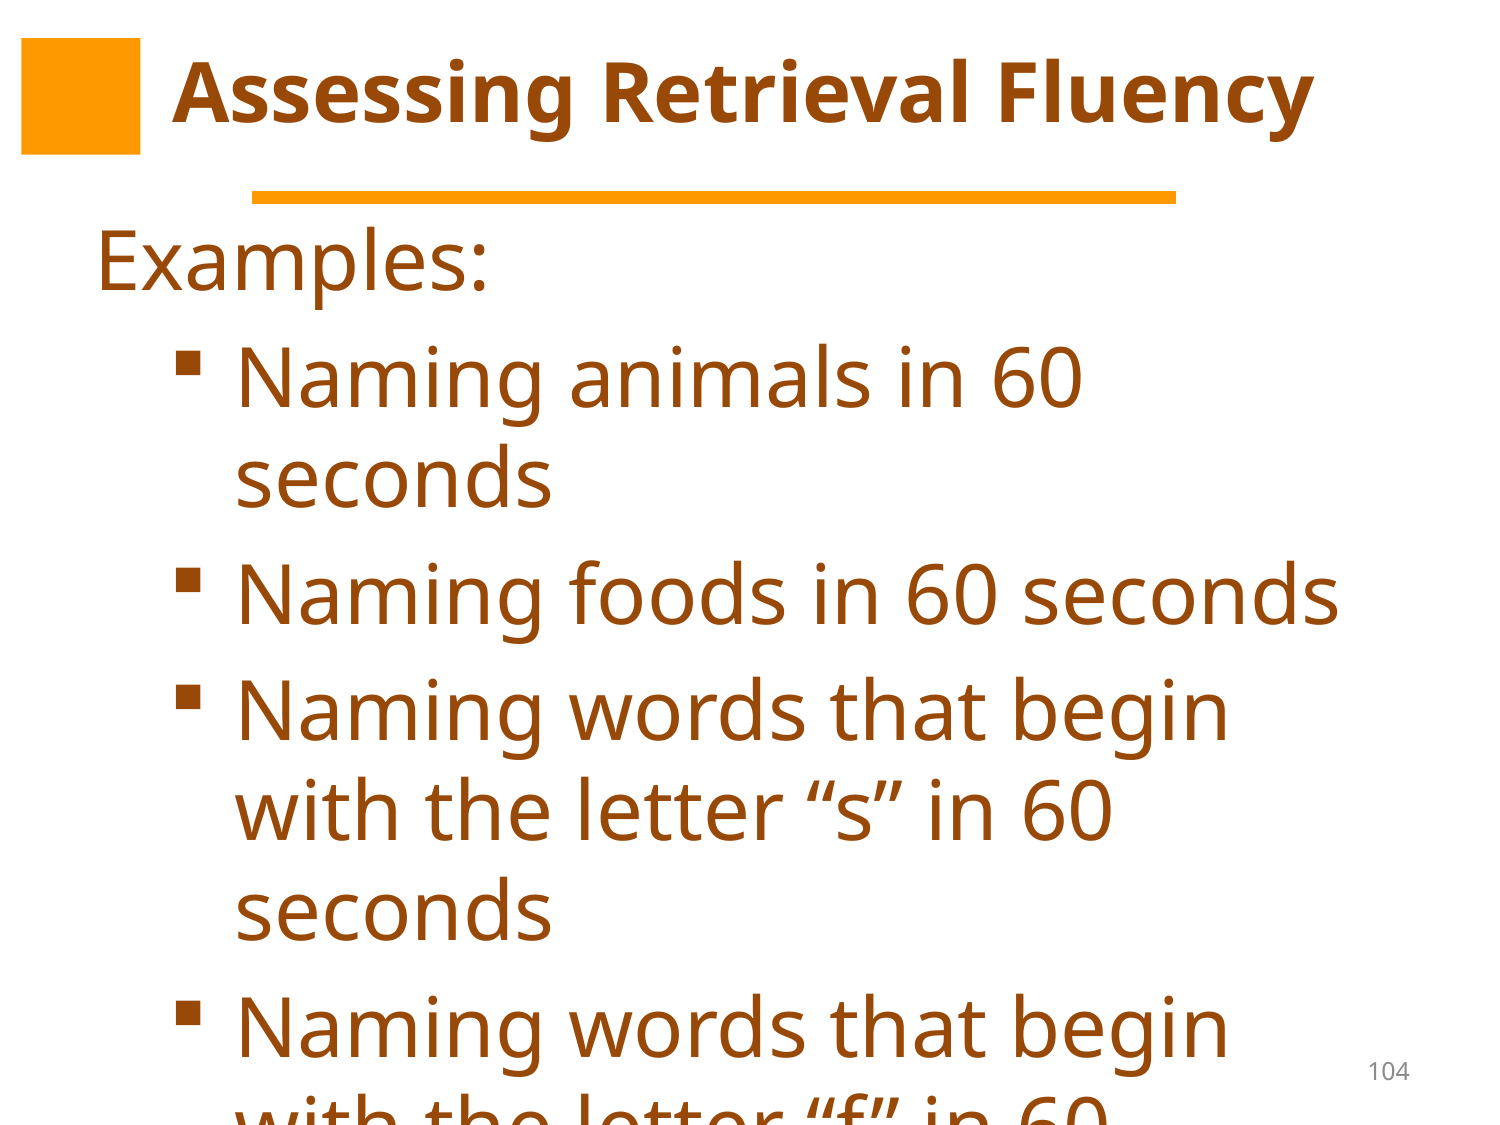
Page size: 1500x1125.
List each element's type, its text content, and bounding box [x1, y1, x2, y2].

slide_number 104 [1074, 1042, 1425, 1103]
list Examples: Naming animals in 60 seconds Naming foods in 60 seconds Naming words that begin with the letter “s” in 60 seconds Naming words that begin with the letter “f” in 60 seconds [79, 199, 1437, 838]
title Assessing Retrieval Fluency [156, 40, 1472, 139]
text_box [19, 36, 142, 157]
